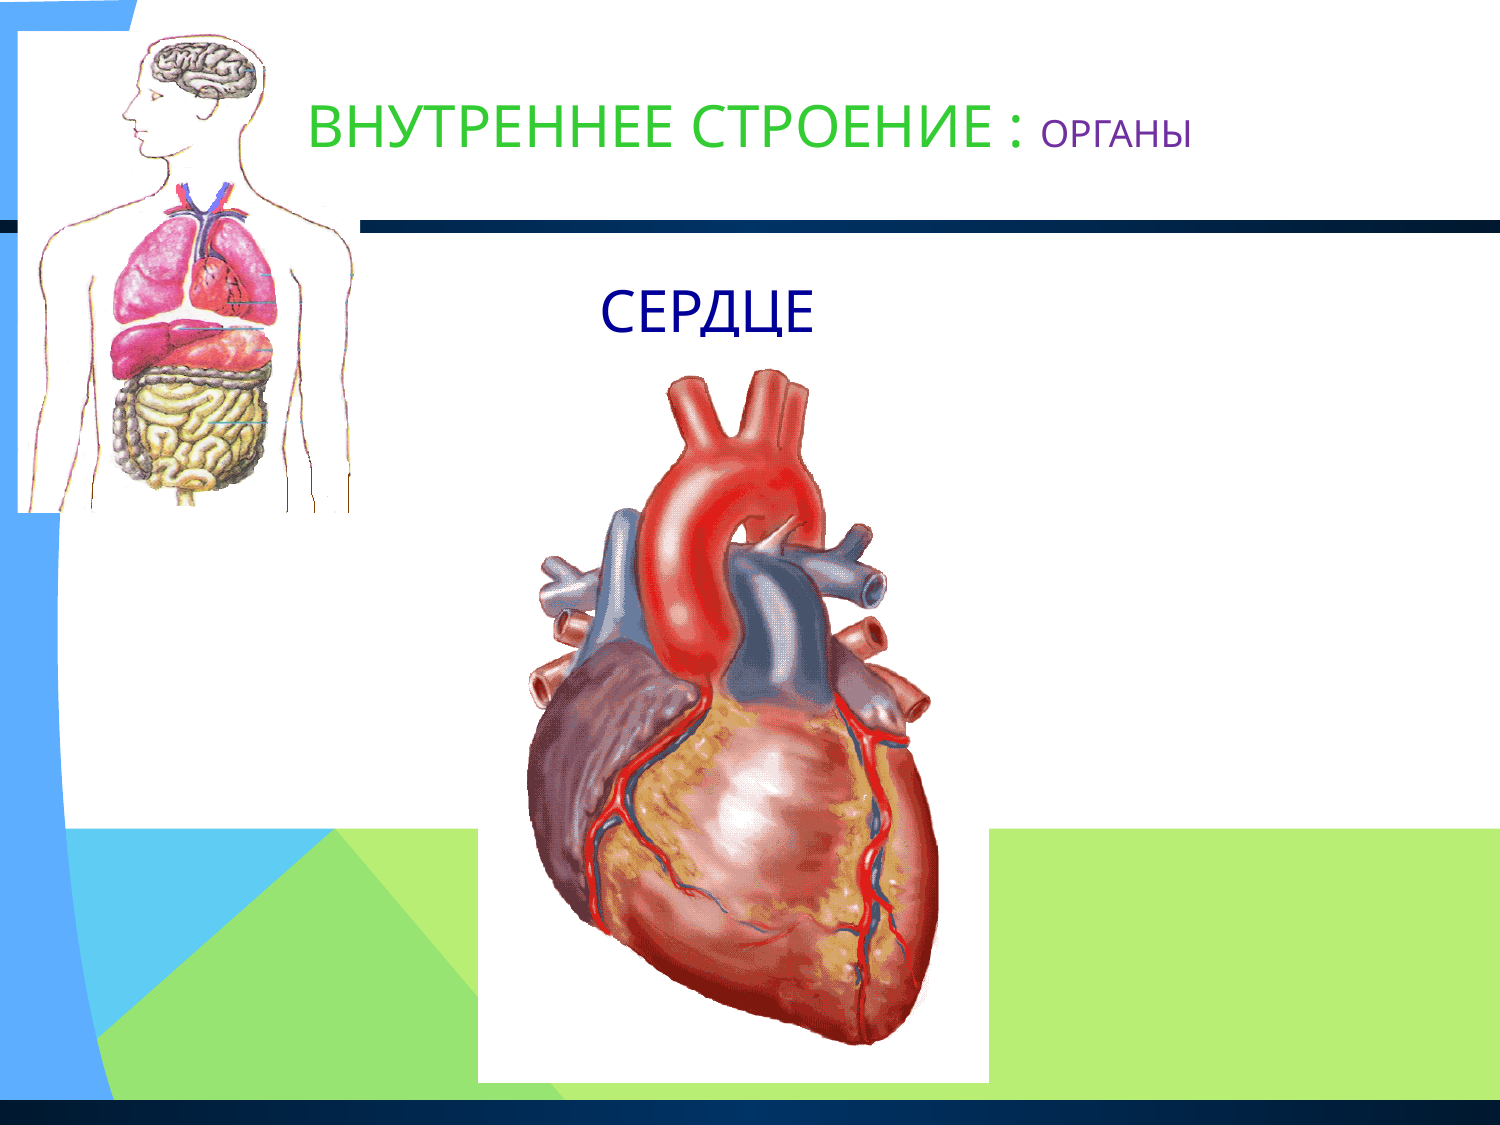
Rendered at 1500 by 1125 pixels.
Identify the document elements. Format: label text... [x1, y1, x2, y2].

picture [478, 337, 990, 1083]
picture [17, 24, 361, 513]
text_box Внутреннее строение : органы [366, 79, 1367, 170]
title сердце [584, 264, 1311, 355]
